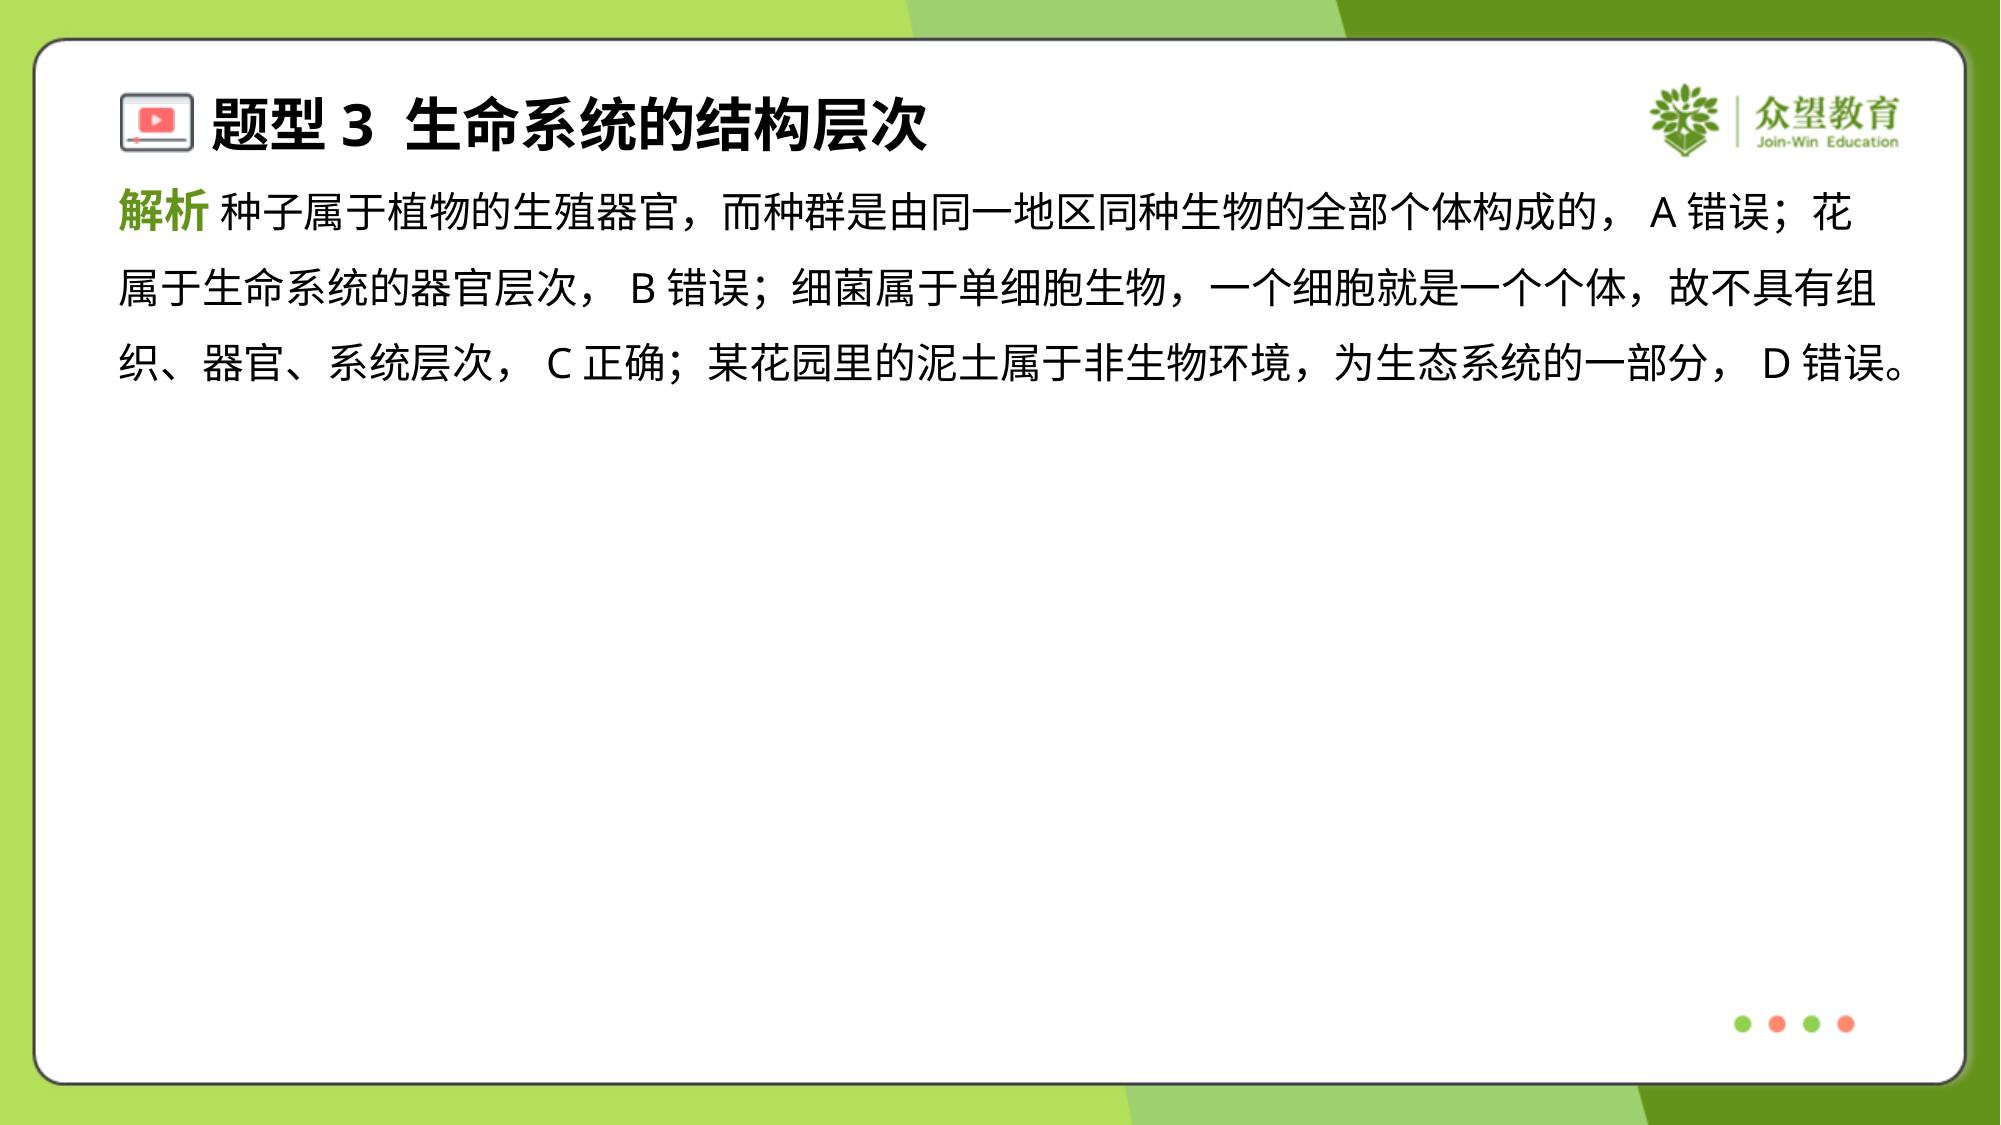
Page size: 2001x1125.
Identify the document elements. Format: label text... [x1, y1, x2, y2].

picture [0, 0, 2000, 1125]
text_box 解析 种子属于植物的生殖器官，而种群是由同一地区同种生物的全部个体构成的，A错误；花 属于生命系统的器官层次，B错误；细菌属于单细胞生物，一个细胞就是一个个体，故不具有组 织、器官、系统层次，C正确；某花园里的泥土属于非生物环境，为生态系统的一部分，D错误。 [118, 159, 1883, 387]
